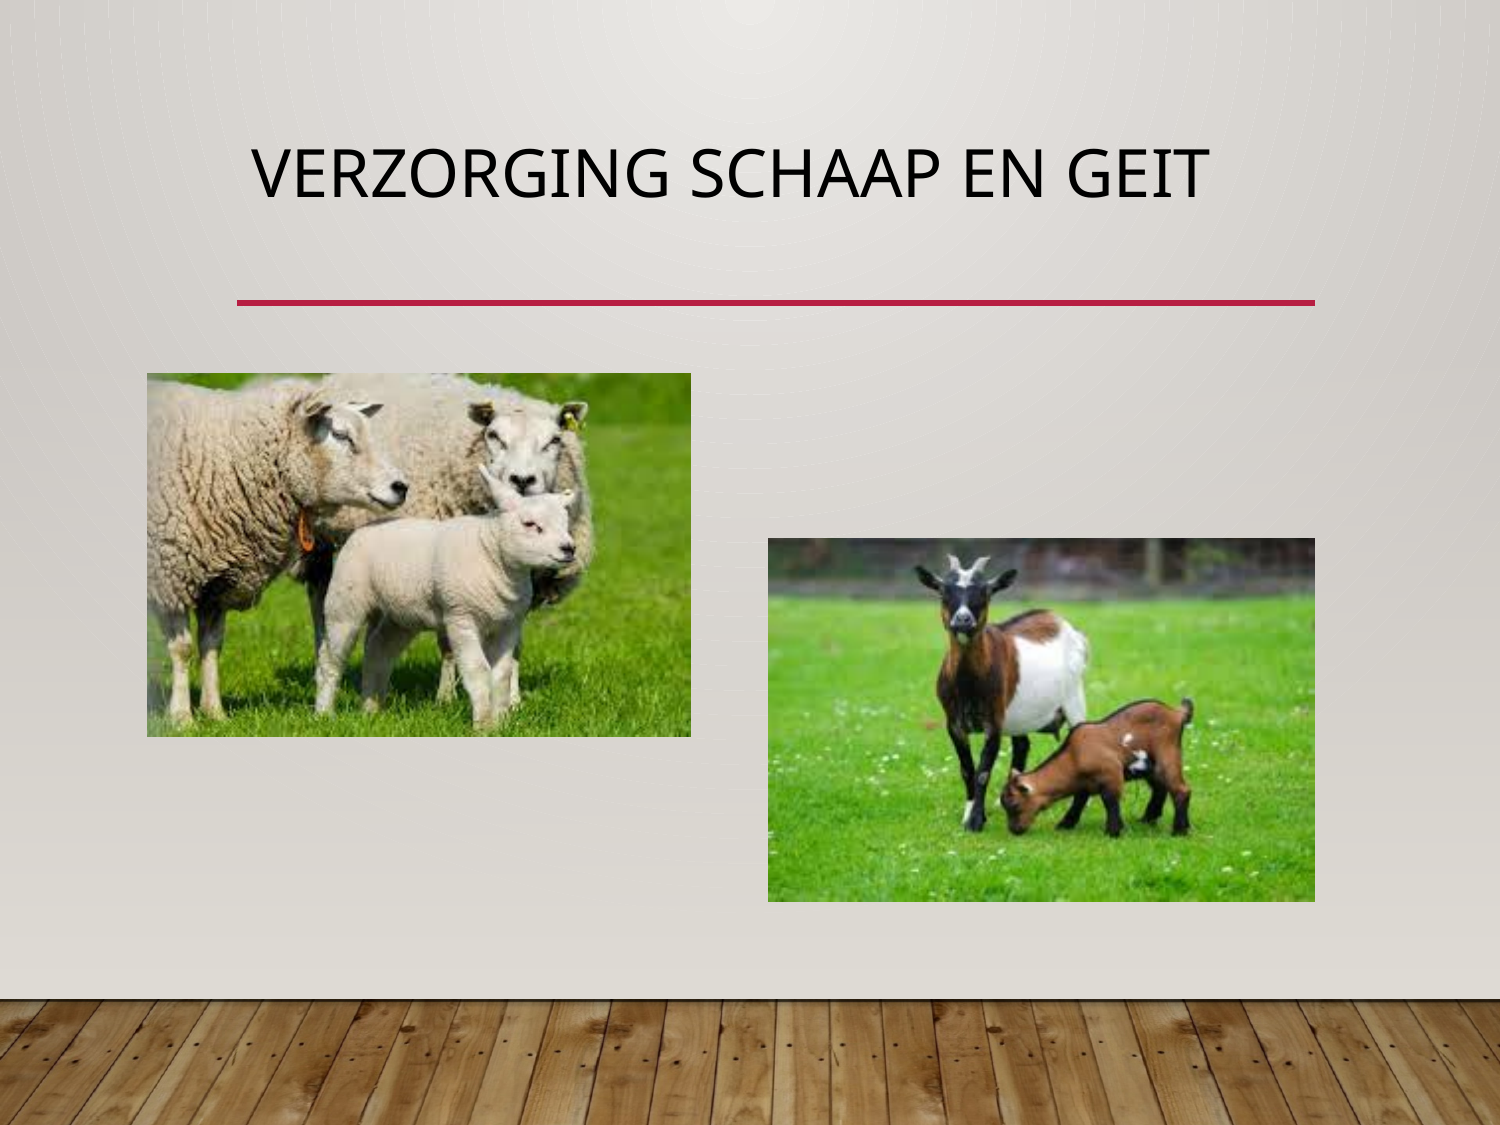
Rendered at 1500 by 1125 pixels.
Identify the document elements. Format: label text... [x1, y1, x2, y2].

picture [768, 537, 1315, 902]
title Verzorging schaap en geit [236, 131, 1315, 305]
picture [0, 999, 1500, 1125]
picture [147, 373, 692, 738]
